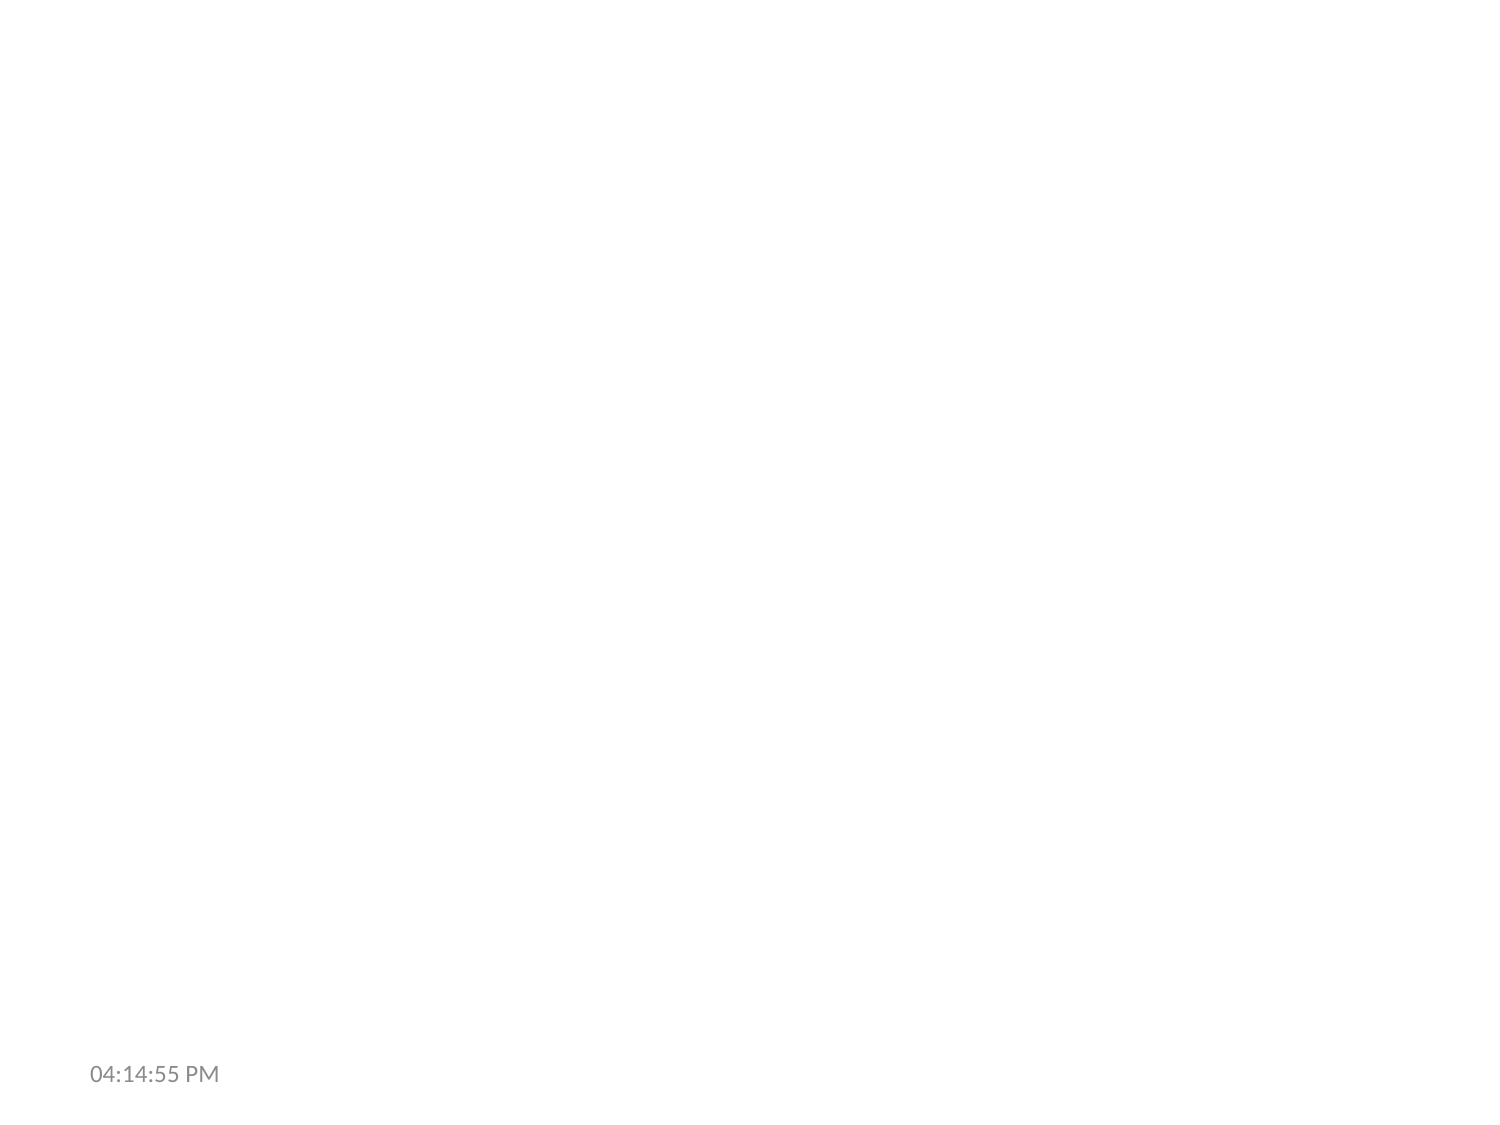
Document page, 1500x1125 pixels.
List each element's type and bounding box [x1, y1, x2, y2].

slide_number [75, 1042, 425, 1103]
